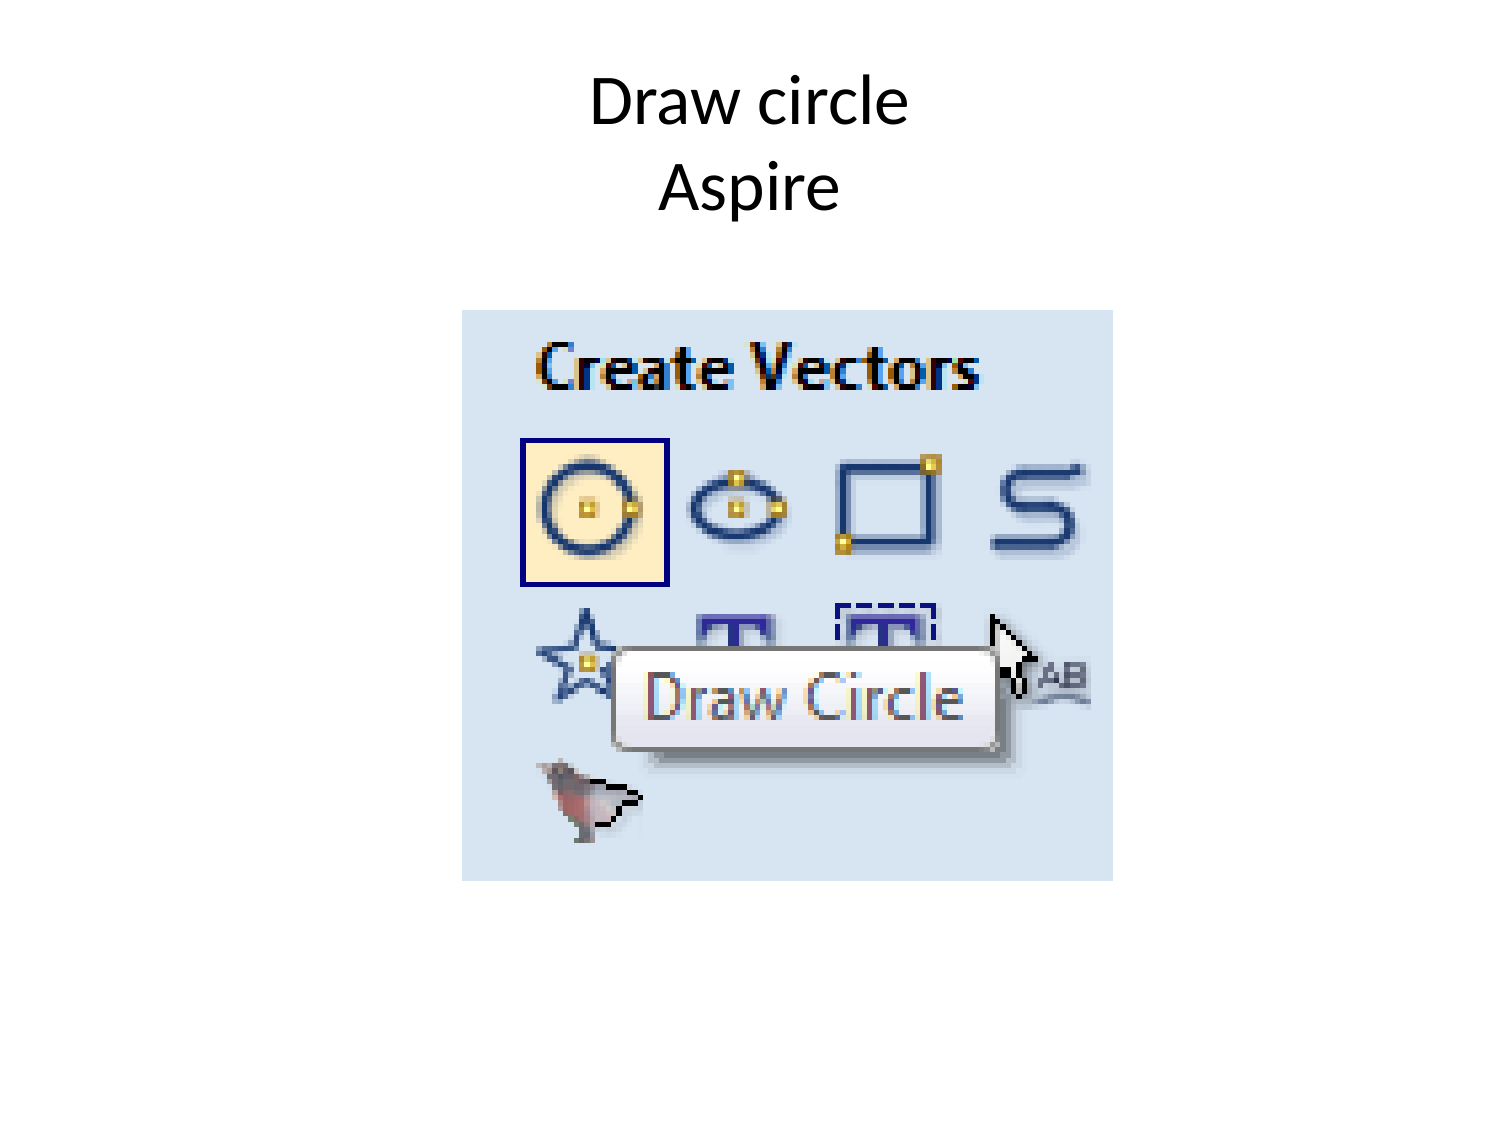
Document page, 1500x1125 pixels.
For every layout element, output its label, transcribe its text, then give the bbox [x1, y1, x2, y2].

title Draw circle Aspire [75, 45, 1425, 233]
picture [462, 310, 1113, 881]
